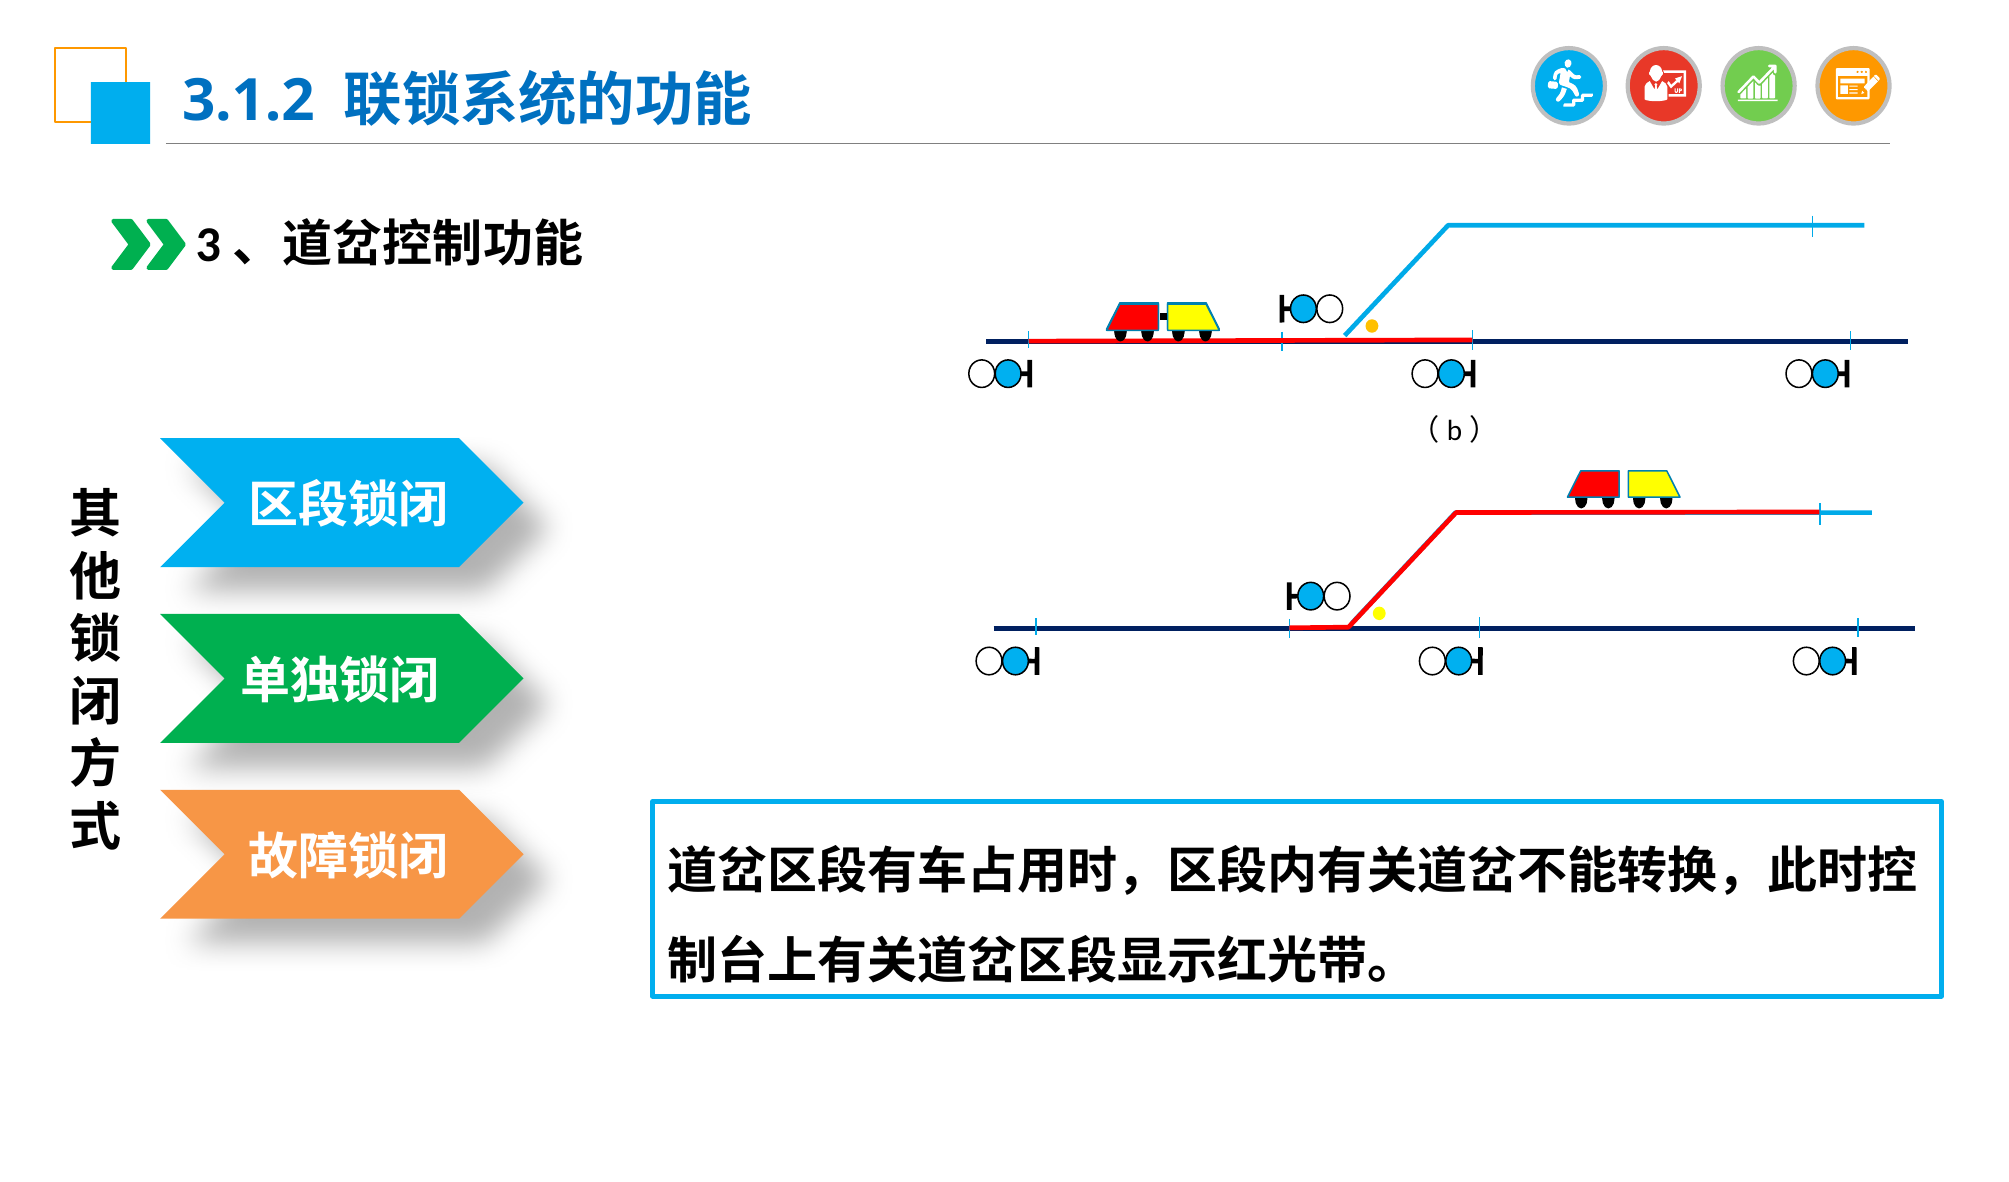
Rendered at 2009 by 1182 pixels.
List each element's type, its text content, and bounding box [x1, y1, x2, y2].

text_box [159, 613, 524, 744]
text_box 3.1.2 联锁系统的功能 [161, 51, 773, 142]
text_box 道岔区段有车占用时，区段内有关道岔不能转换，此时控制台上有关道岔区段显示红光带。 [652, 801, 1942, 997]
text_box 其他锁闭方式 [54, 473, 137, 863]
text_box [159, 789, 524, 919]
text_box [968, 215, 1916, 675]
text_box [113, 203, 595, 280]
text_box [159, 437, 524, 568]
